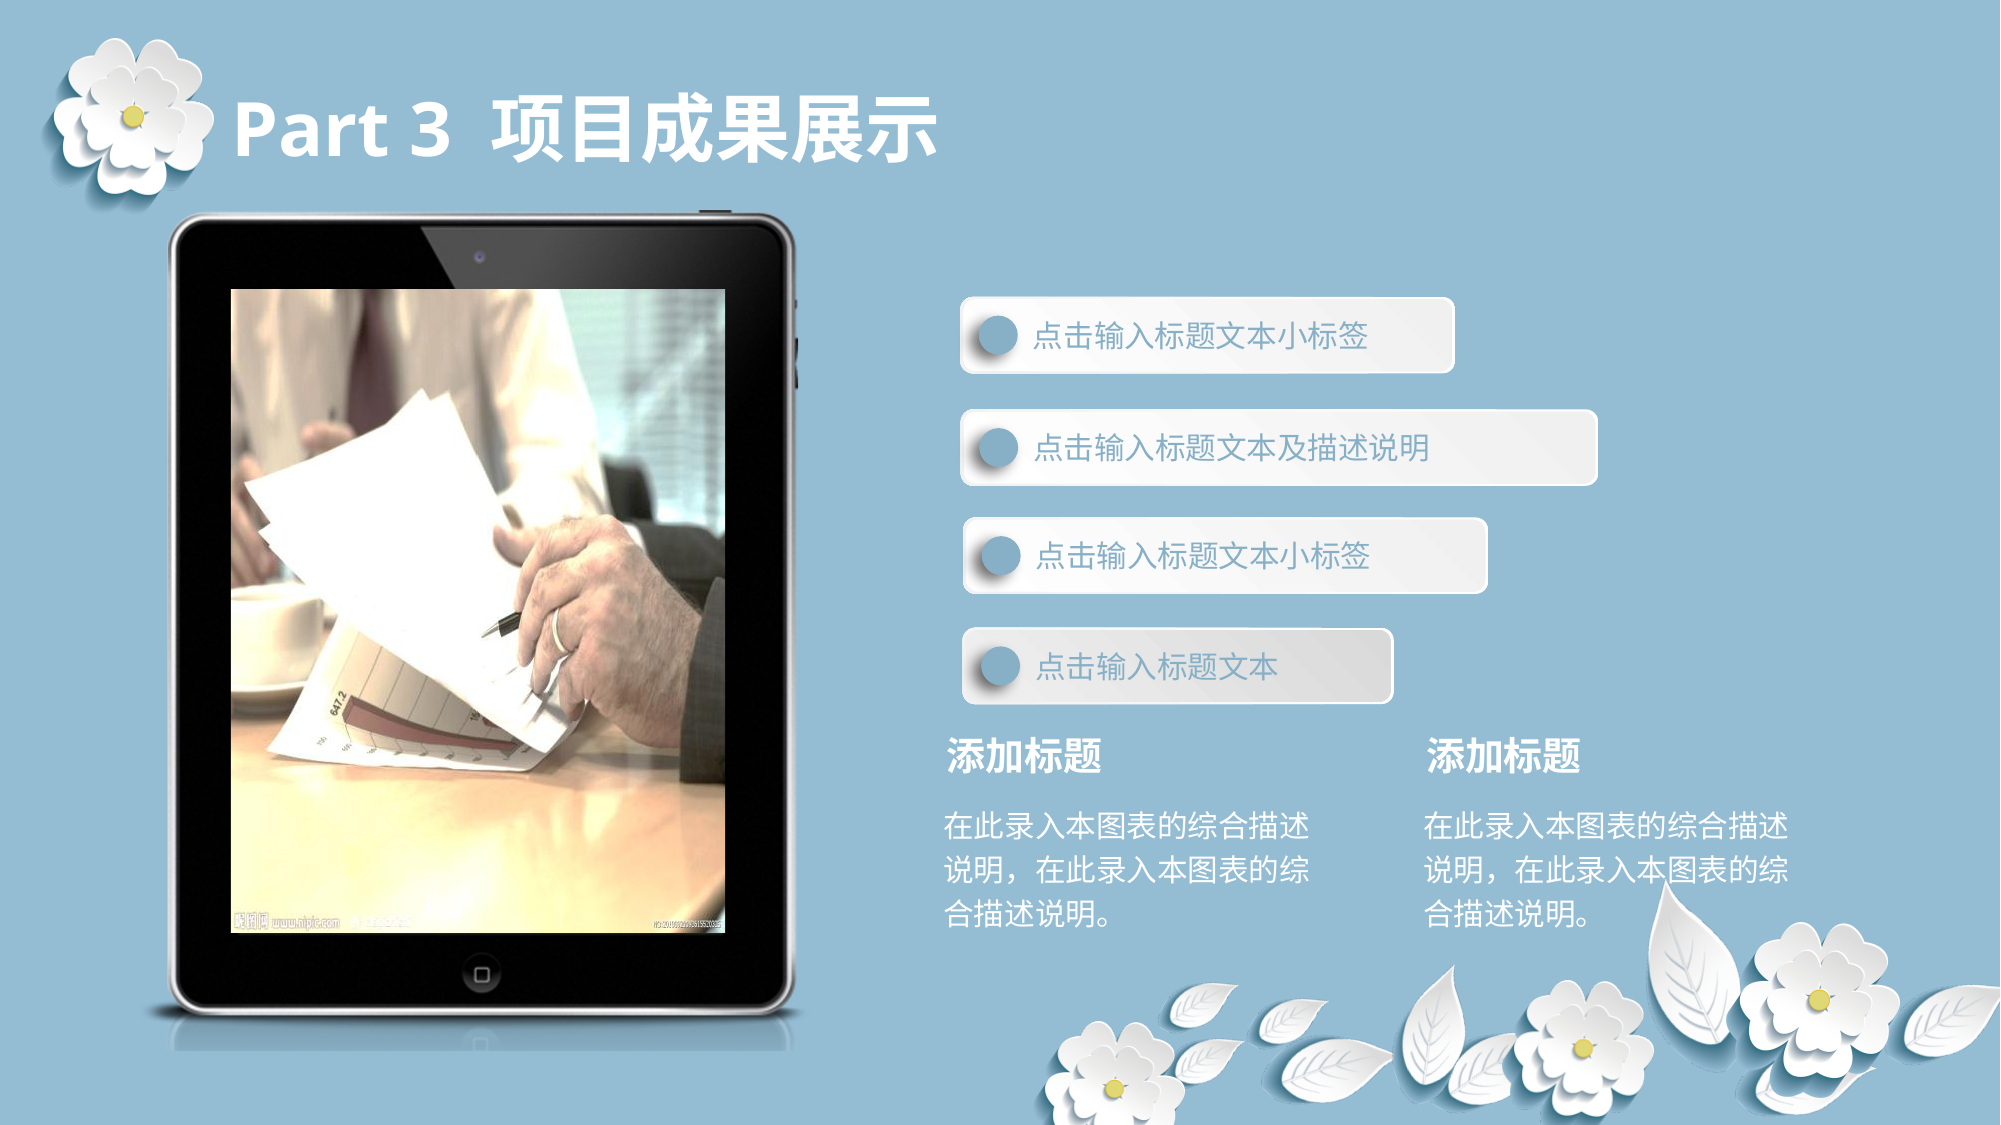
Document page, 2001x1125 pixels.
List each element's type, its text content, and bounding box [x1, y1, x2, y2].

text_box 在此录入本图表的综合描述说明，在此录入本图表的综合描述说明。 [1403, 789, 1825, 942]
text_box 添加标题 [1406, 721, 1621, 788]
text_box Part 3 项目成果展示 [216, 74, 955, 179]
text_box 在此录入本图表的综合描述说明，在此录入本图表的综合描述说明。 [923, 789, 1346, 942]
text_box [963, 517, 1489, 594]
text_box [960, 409, 1599, 486]
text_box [960, 296, 1456, 374]
picture [40, 38, 214, 215]
picture [1244, 922, 2001, 1125]
text_box 添加标题 [926, 721, 1164, 788]
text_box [962, 627, 1394, 705]
picture [1033, 958, 1244, 1125]
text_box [128, 186, 827, 1051]
